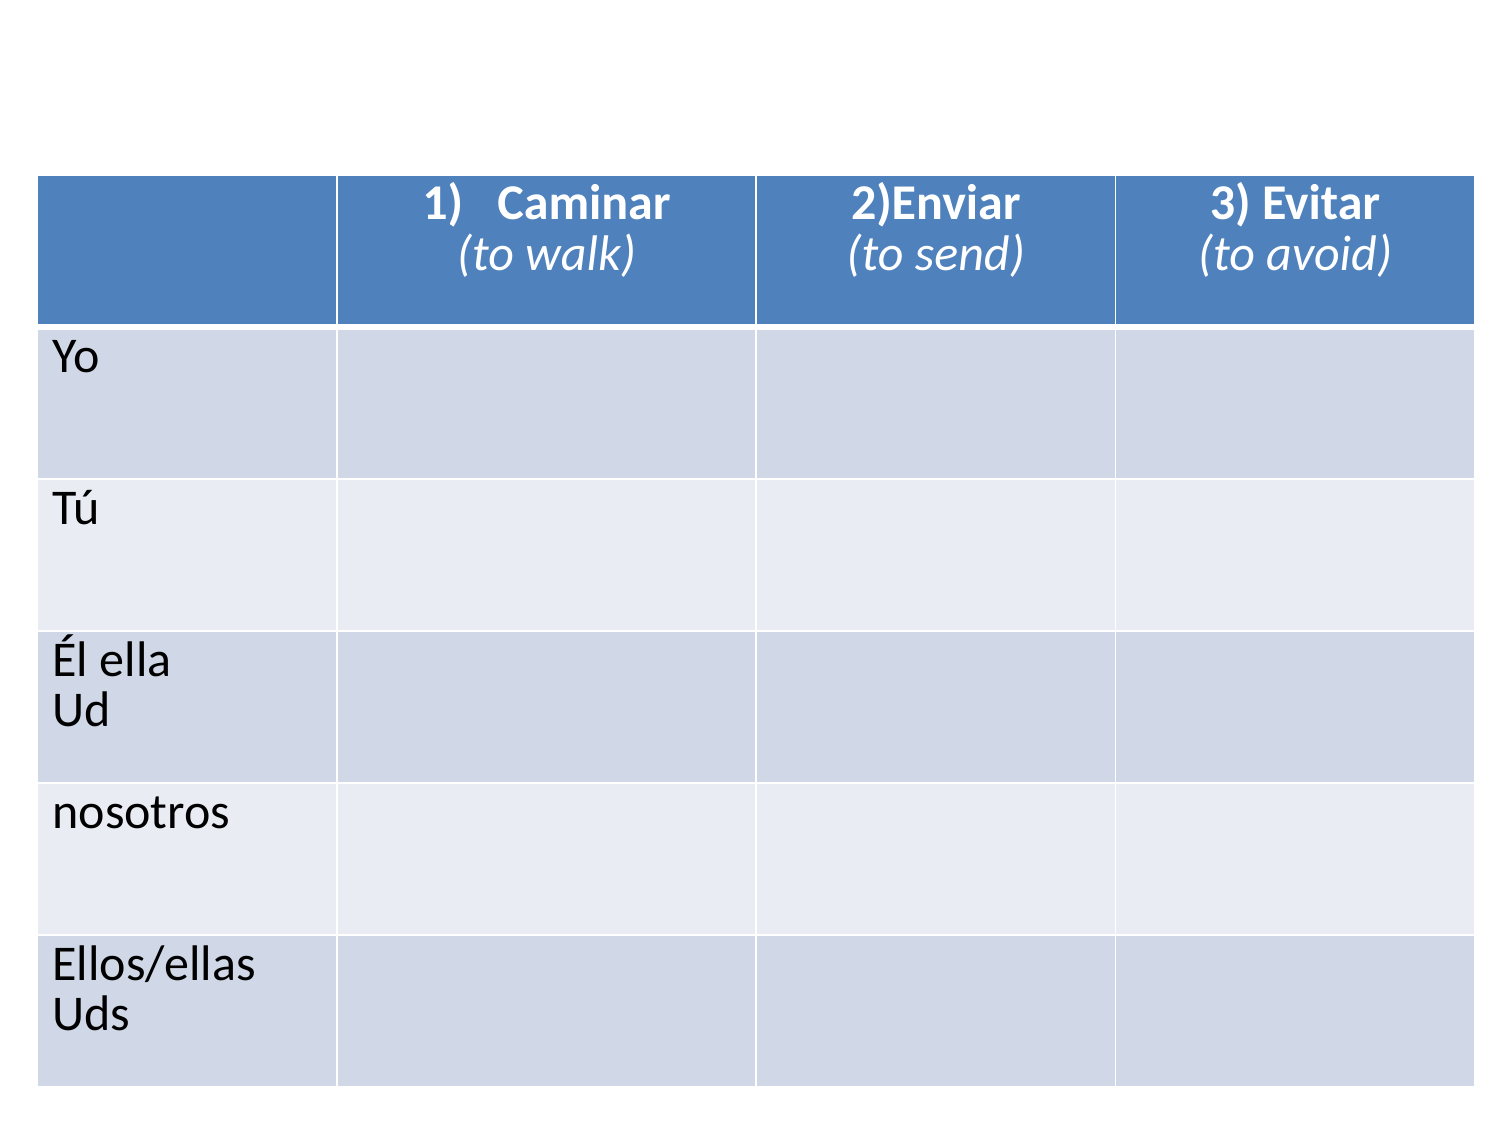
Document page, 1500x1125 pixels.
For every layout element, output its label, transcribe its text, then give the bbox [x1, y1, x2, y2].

table_cell [757, 330, 1115, 478]
table_cell [1116, 480, 1474, 630]
table_cell [757, 784, 1115, 934]
table_header Caminar (to walk) [338, 176, 755, 324]
table_header 3) Evitar (to avoid) [1116, 176, 1474, 324]
table_cell [338, 480, 755, 630]
table_cell [1116, 936, 1474, 1086]
table_header 2)Enviar (to send) [757, 176, 1115, 324]
table_cell Ellos/ellas Uds [38, 936, 336, 1086]
table_cell Tú [38, 480, 336, 630]
table_cell [338, 936, 755, 1086]
table_cell Él ella Ud [38, 632, 336, 782]
table_cell [1116, 784, 1474, 934]
table_cell [757, 936, 1115, 1086]
table_cell [338, 632, 755, 782]
table_cell [338, 330, 755, 478]
table_cell [338, 784, 755, 934]
table_cell [1116, 632, 1474, 782]
table_cell [757, 480, 1115, 630]
table_header [38, 176, 336, 324]
table_cell Yo [38, 330, 336, 478]
table_cell [757, 632, 1115, 782]
table_cell nosotros [38, 784, 336, 934]
table_cell [1116, 330, 1474, 478]
